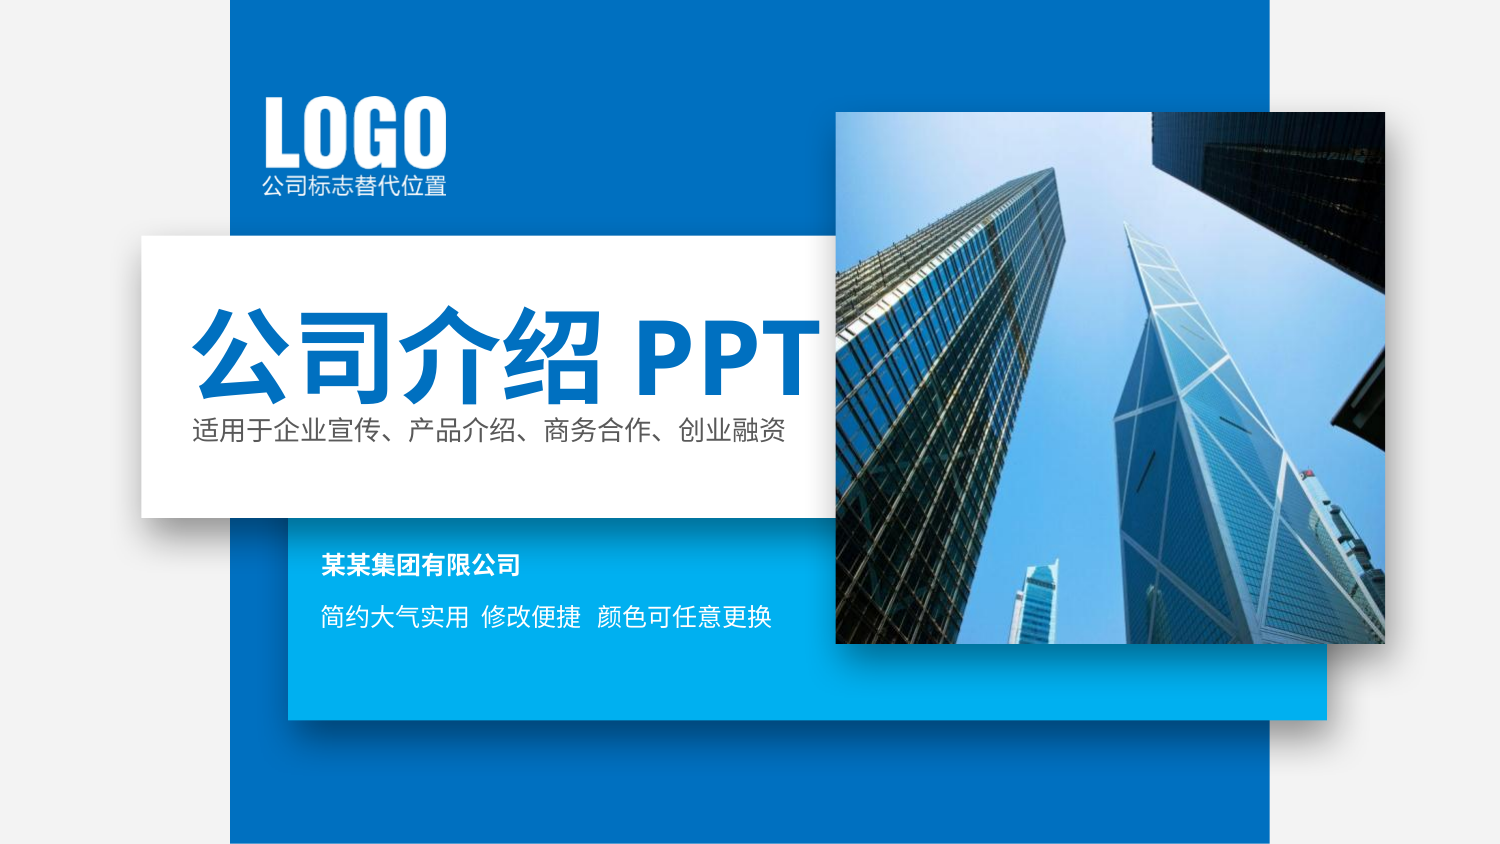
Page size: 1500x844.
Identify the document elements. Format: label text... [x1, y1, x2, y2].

text_box 某某集团有限公司 [310, 544, 811, 586]
text_box [229, 0, 1271, 227]
picture [262, 96, 446, 196]
text_box 简约大气实用 修改便捷 颜色可任意更换 [305, 593, 818, 639]
text_box [229, 566, 1271, 844]
text_box 公司介绍PPT [177, 286, 815, 423]
text_box [140, 234, 815, 519]
text_box [287, 566, 1328, 721]
text_box [835, 112, 1386, 644]
text_box 适用于企业宣传、产品介绍、商务合作、创业融资 [192, 412, 808, 446]
